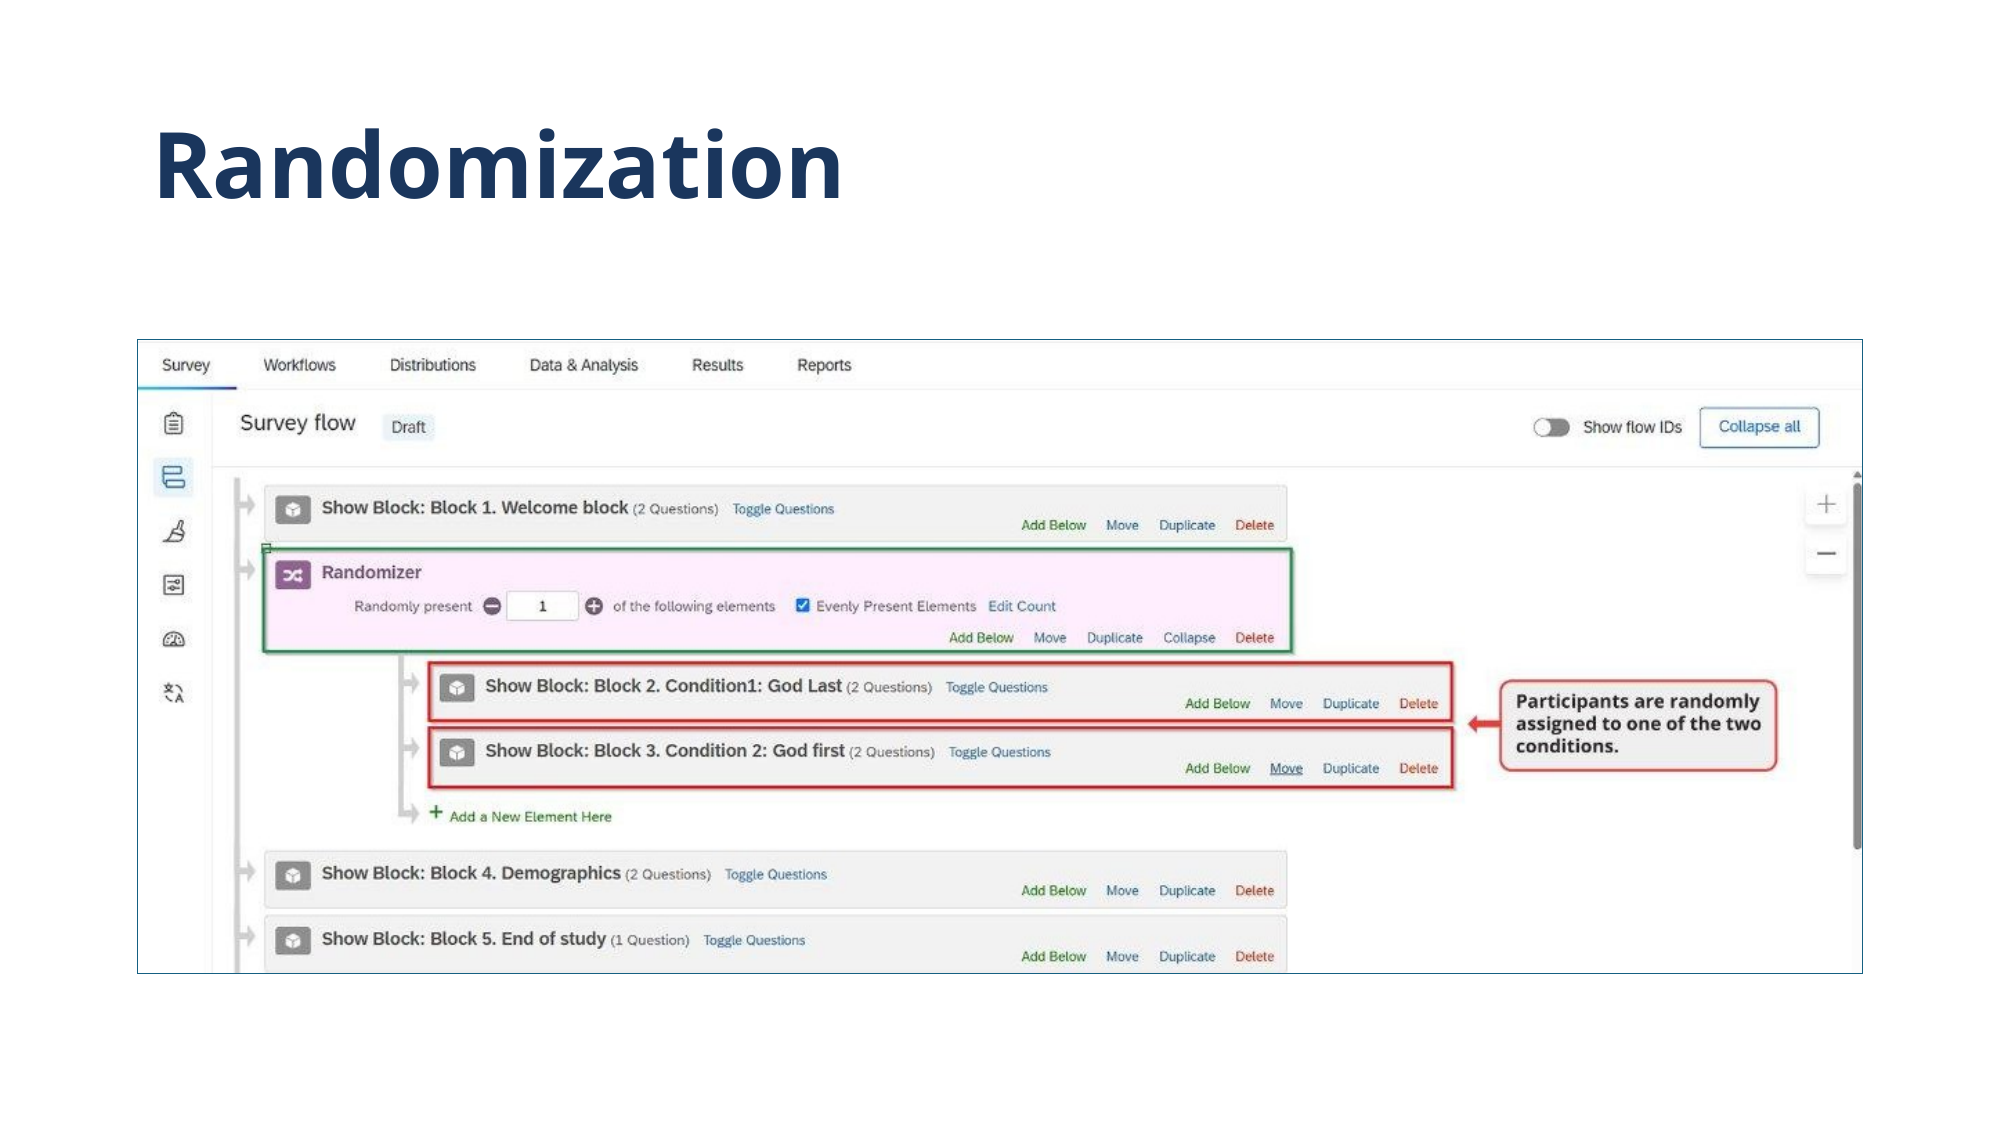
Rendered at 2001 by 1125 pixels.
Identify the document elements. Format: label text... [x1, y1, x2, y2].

title Randomization [137, 59, 1863, 278]
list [136, 338, 1863, 975]
